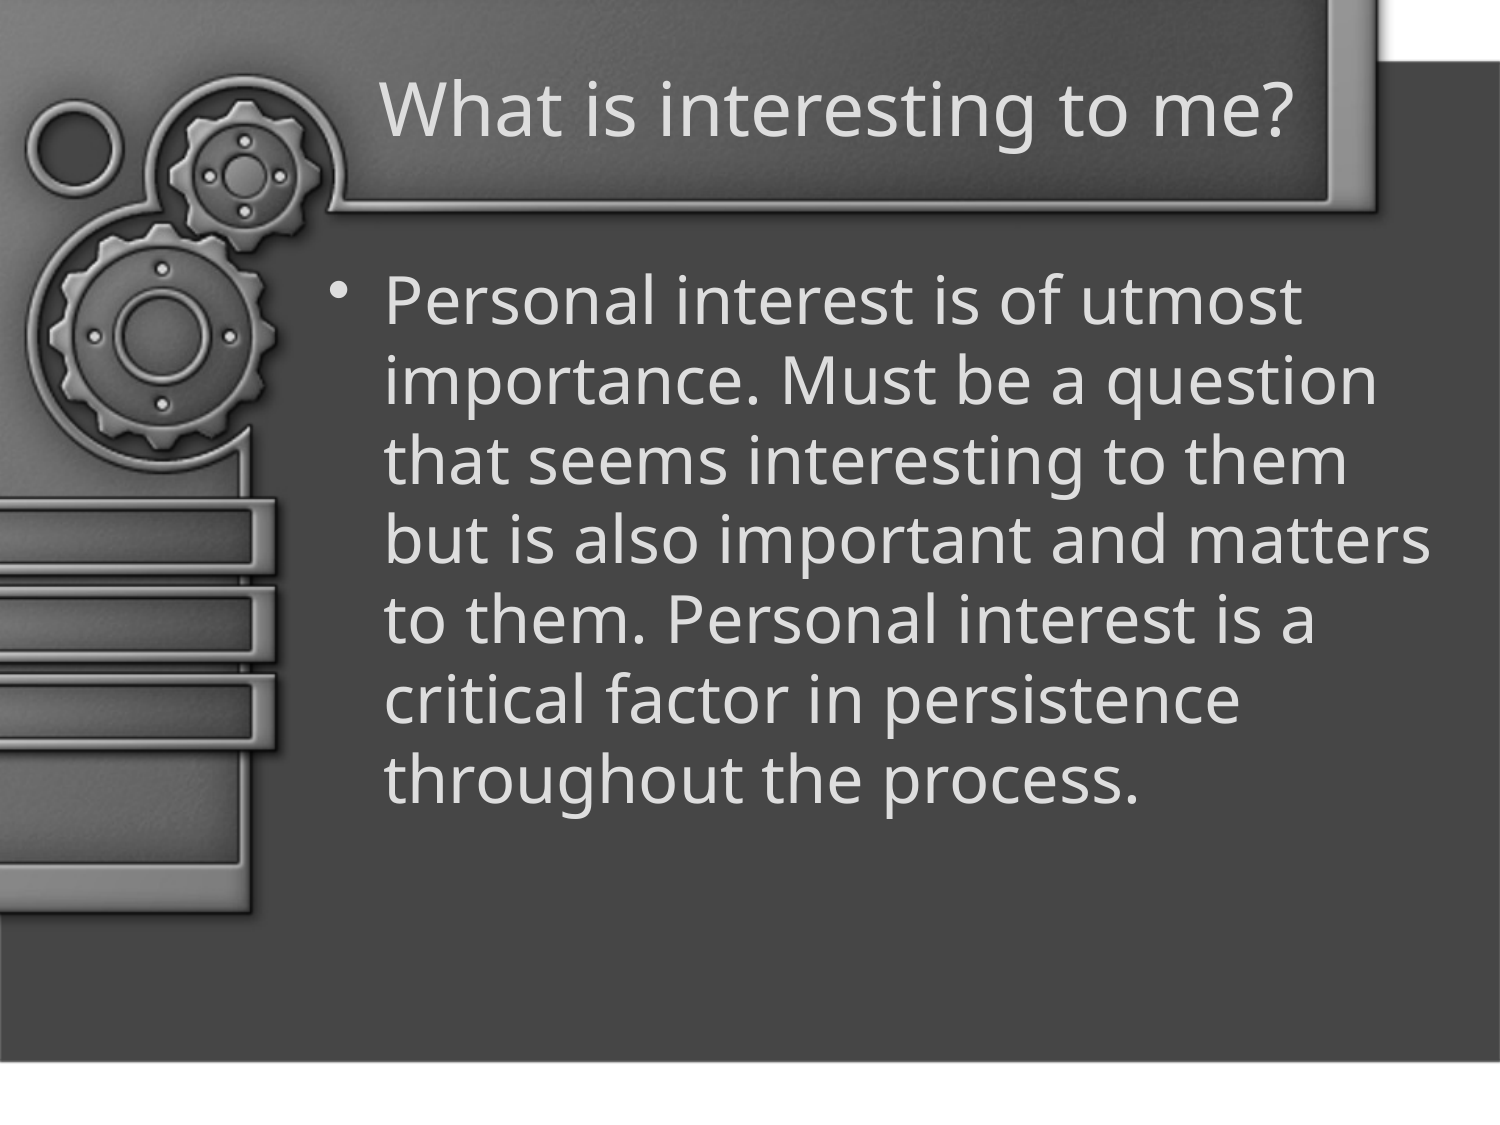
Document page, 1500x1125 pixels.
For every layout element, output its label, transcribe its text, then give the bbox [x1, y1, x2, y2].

title What is interesting to me? [362, 0, 1313, 213]
list Personal interest is of utmost importance. Must be a question that seems interesting to them but is also important and matters to them. Personal interest is a critical factor in persistence throughout the process. [312, 249, 1463, 1000]
picture [0, 0, 1500, 1125]
